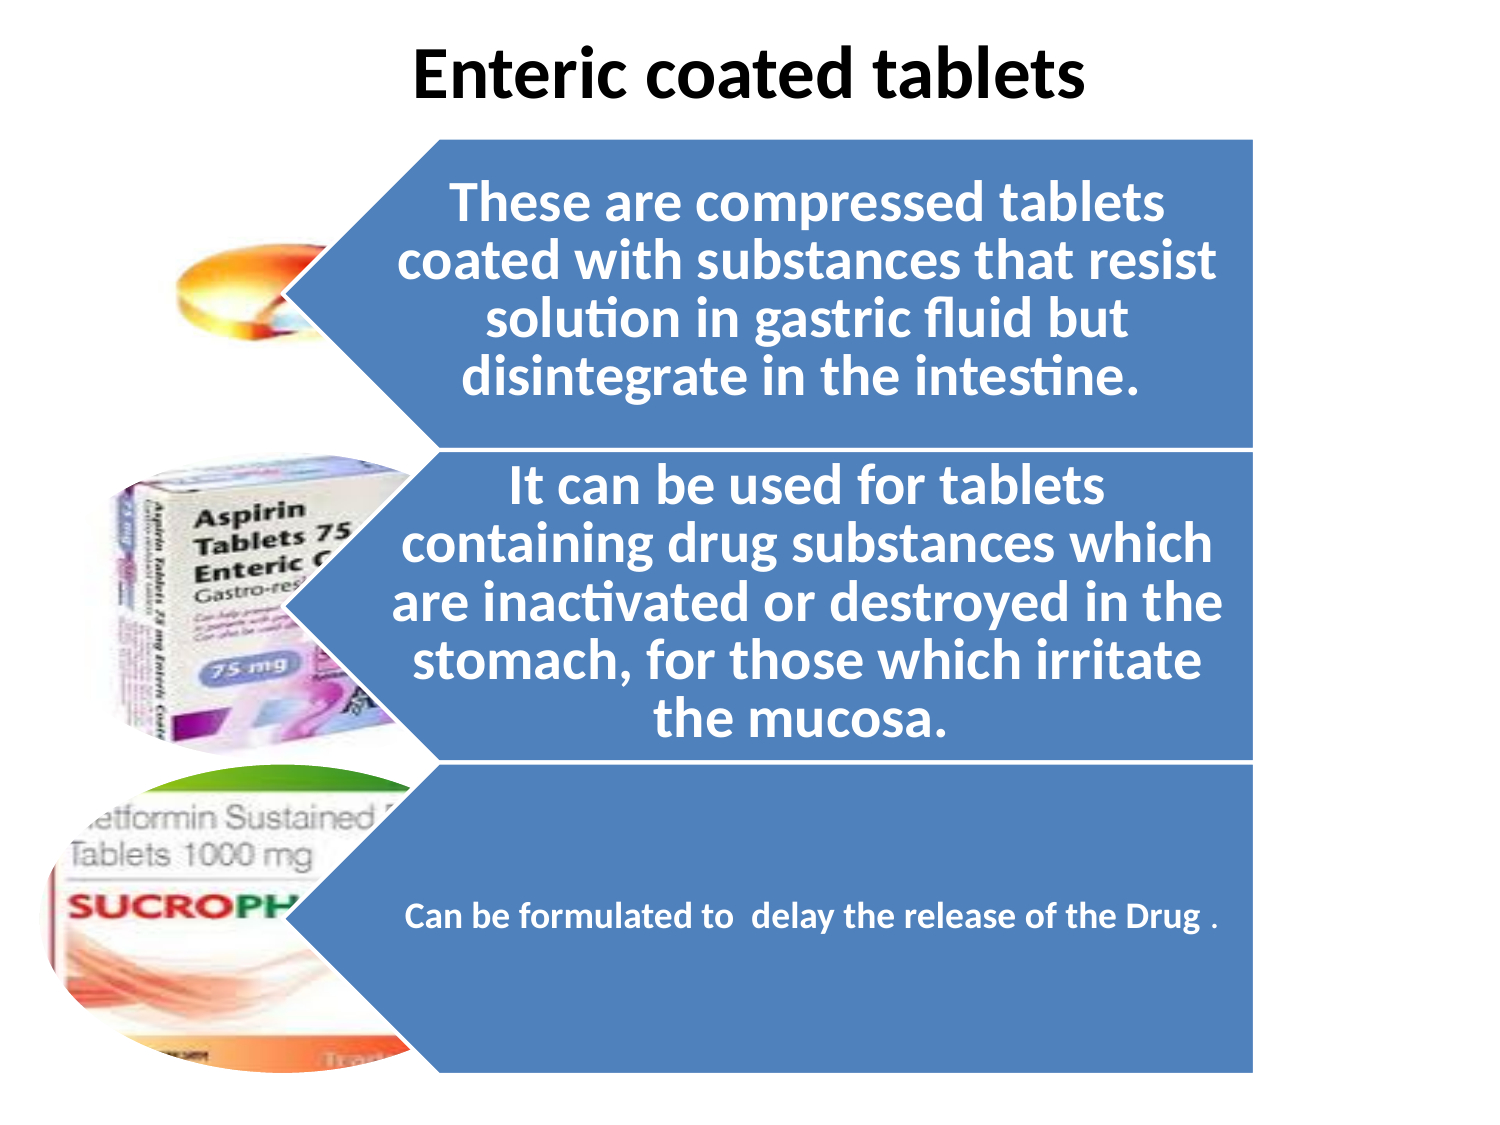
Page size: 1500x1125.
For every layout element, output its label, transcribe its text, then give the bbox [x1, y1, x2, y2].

title Enteric coated tablets [75, 0, 1425, 135]
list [37, 137, 1500, 1076]
